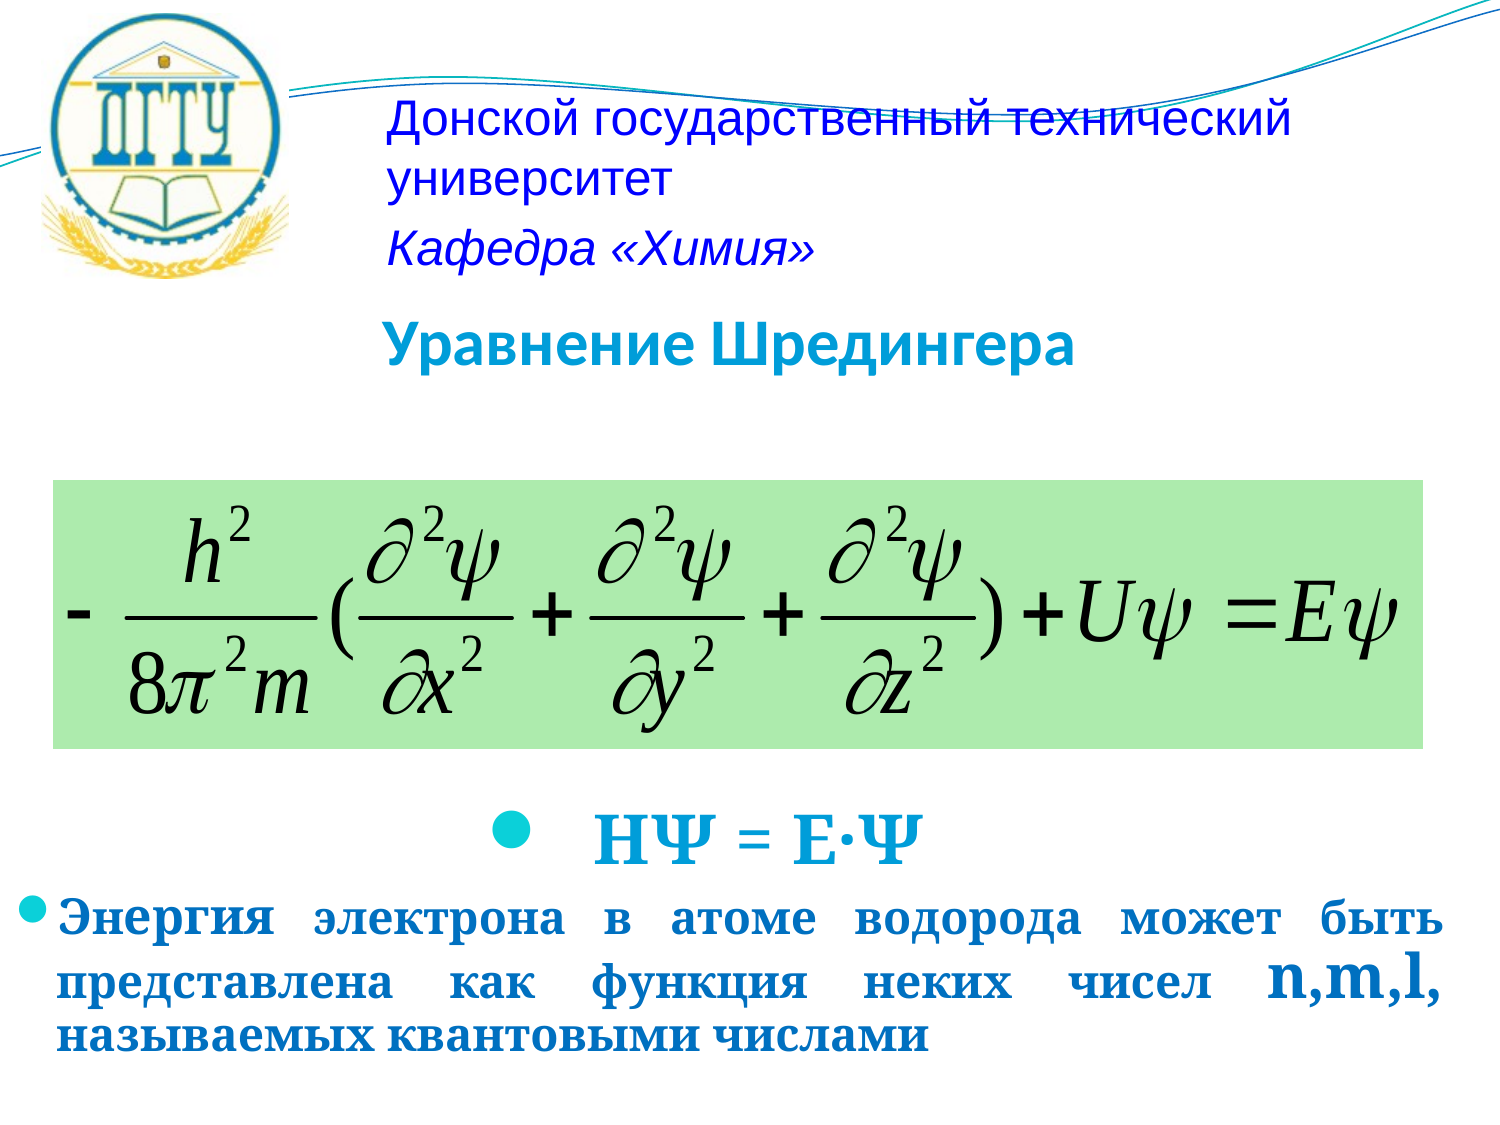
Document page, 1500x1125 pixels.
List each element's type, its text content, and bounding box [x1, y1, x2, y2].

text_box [52, 479, 1424, 749]
picture [41, 13, 289, 280]
title Уравнение Шредингера [0, 337, 1476, 457]
list НΨ = Е·Ψ Энергия электрона в атоме водорода может быть представлена как функция неких чисел n,m,l, называемых квантовыми числами [0, 656, 1460, 1071]
text_box Донской государственный технический университет Кафедра «Химия» [371, 78, 1459, 283]
